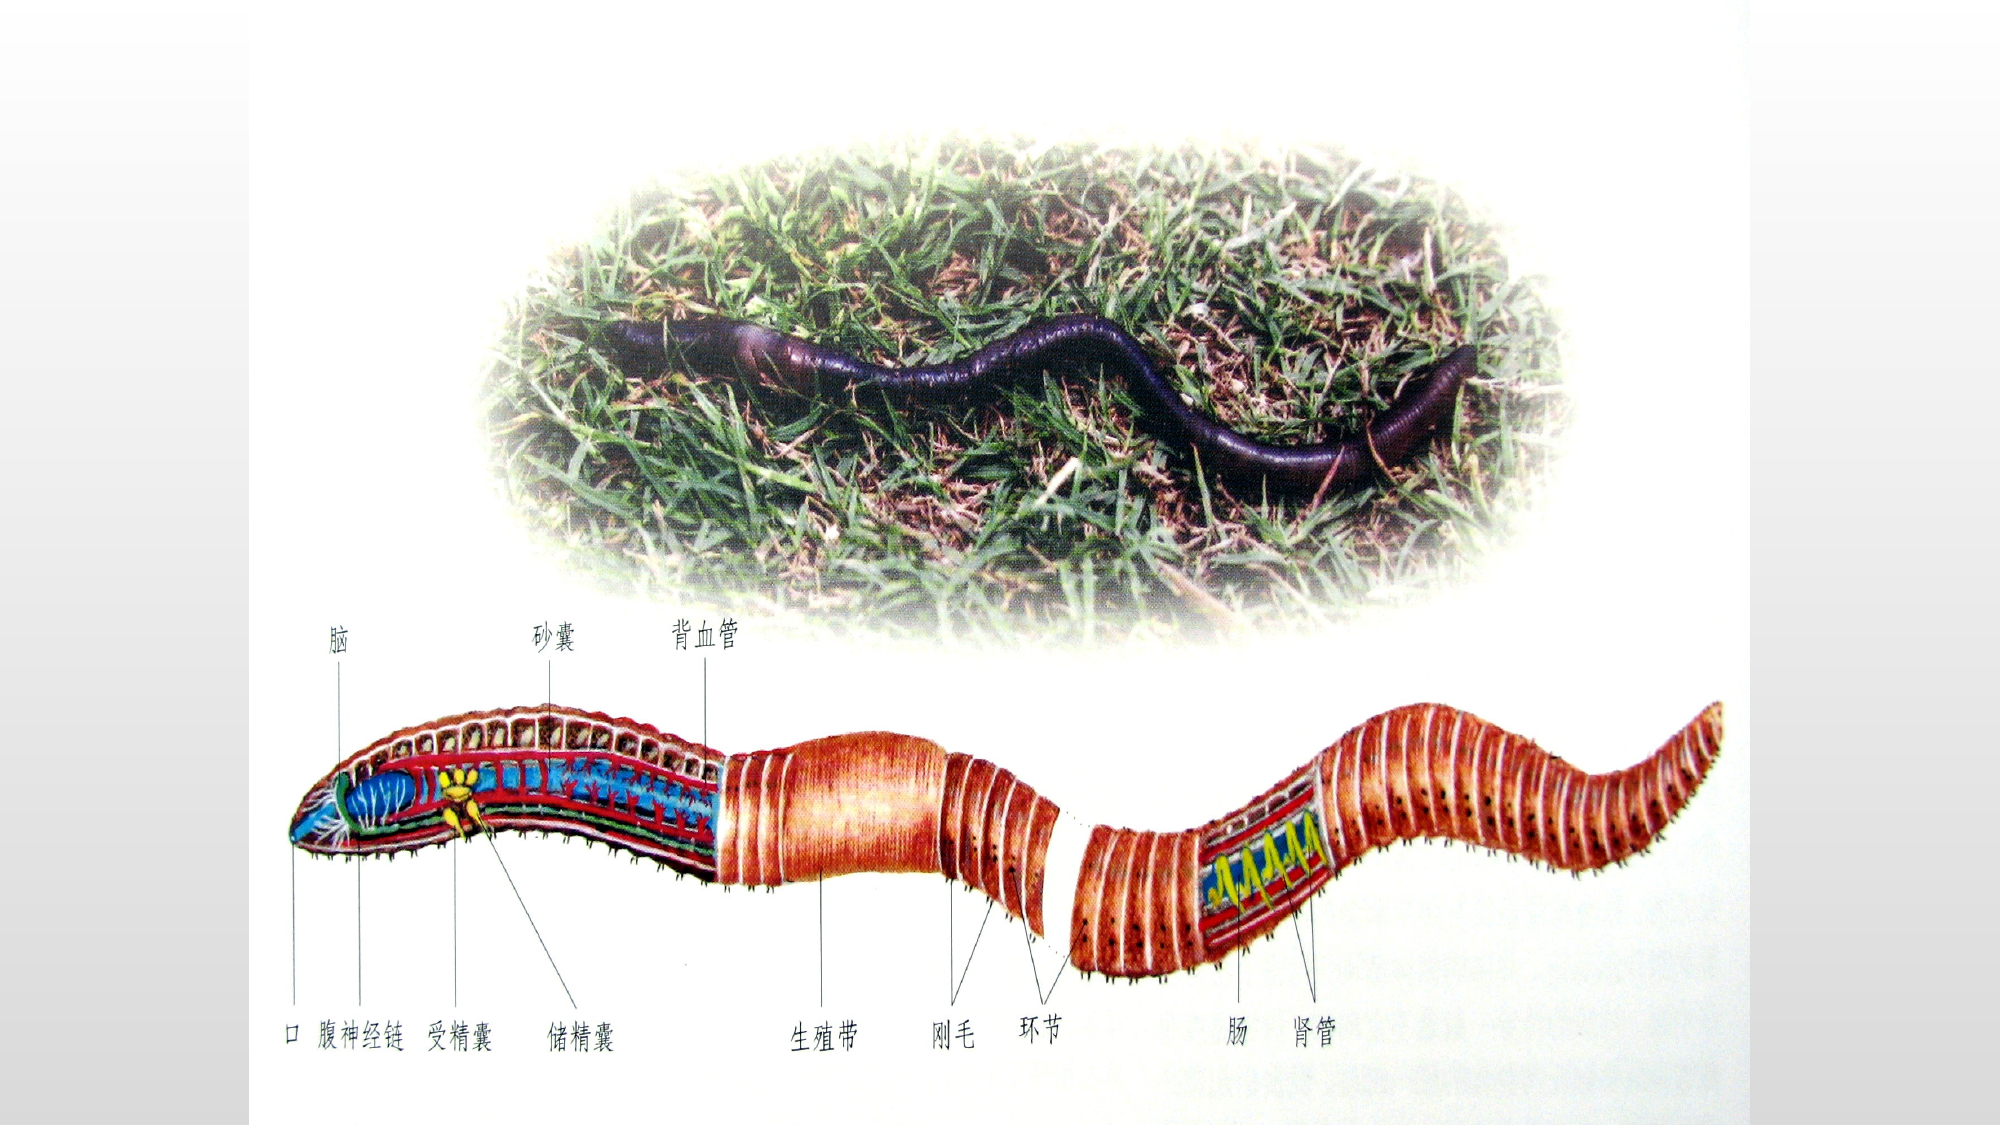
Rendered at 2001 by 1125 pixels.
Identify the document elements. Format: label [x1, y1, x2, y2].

picture [249, 0, 1750, 1125]
